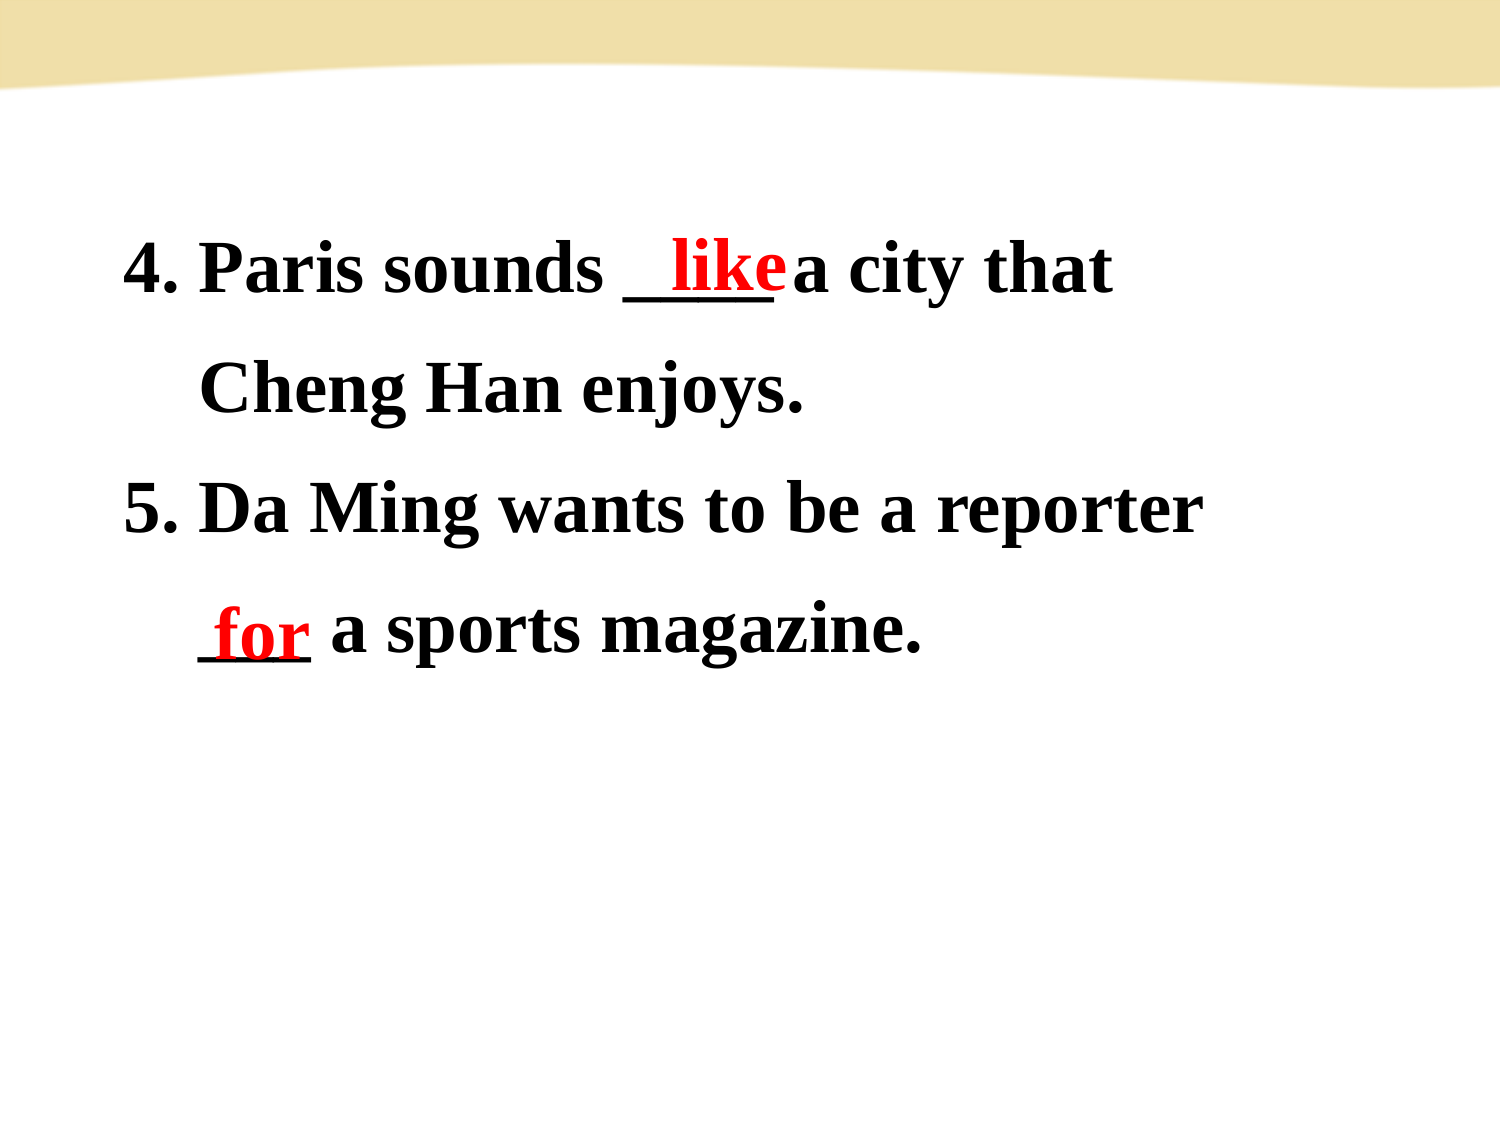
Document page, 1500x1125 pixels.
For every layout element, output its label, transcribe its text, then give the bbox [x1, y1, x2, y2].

picture [0, 0, 1500, 1125]
text_box for [199, 577, 362, 682]
text_box like [656, 207, 803, 313]
text_box 4. Paris sounds ____ a city that Cheng Han enjoys. 5. Da Ming wants to be a reporter ___ a sports magazine. [104, 208, 1301, 843]
